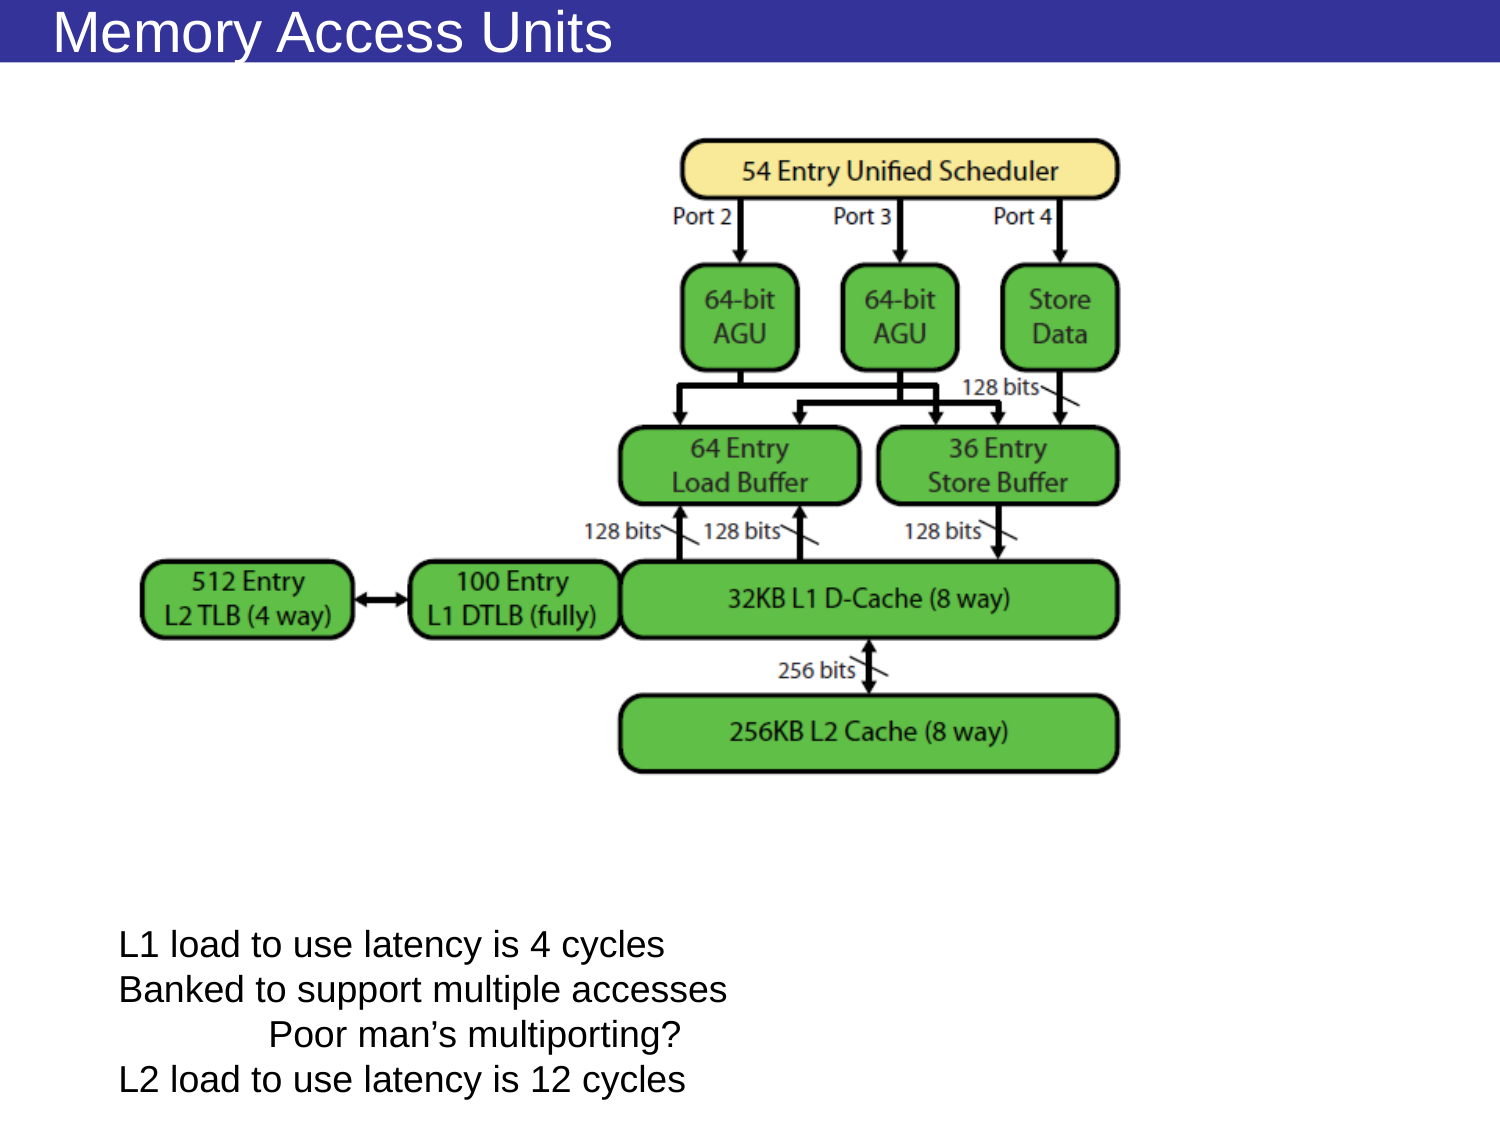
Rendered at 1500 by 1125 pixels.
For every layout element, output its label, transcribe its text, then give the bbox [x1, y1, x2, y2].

title Memory Access Units [37, 7, 1426, 51]
picture [137, 137, 1146, 785]
text_box L1 load to use latency is 4 cycles Banked to support multiple accesses Poor man’s multiporting? L2 load to use latency is 12 cycles [103, 912, 743, 1108]
